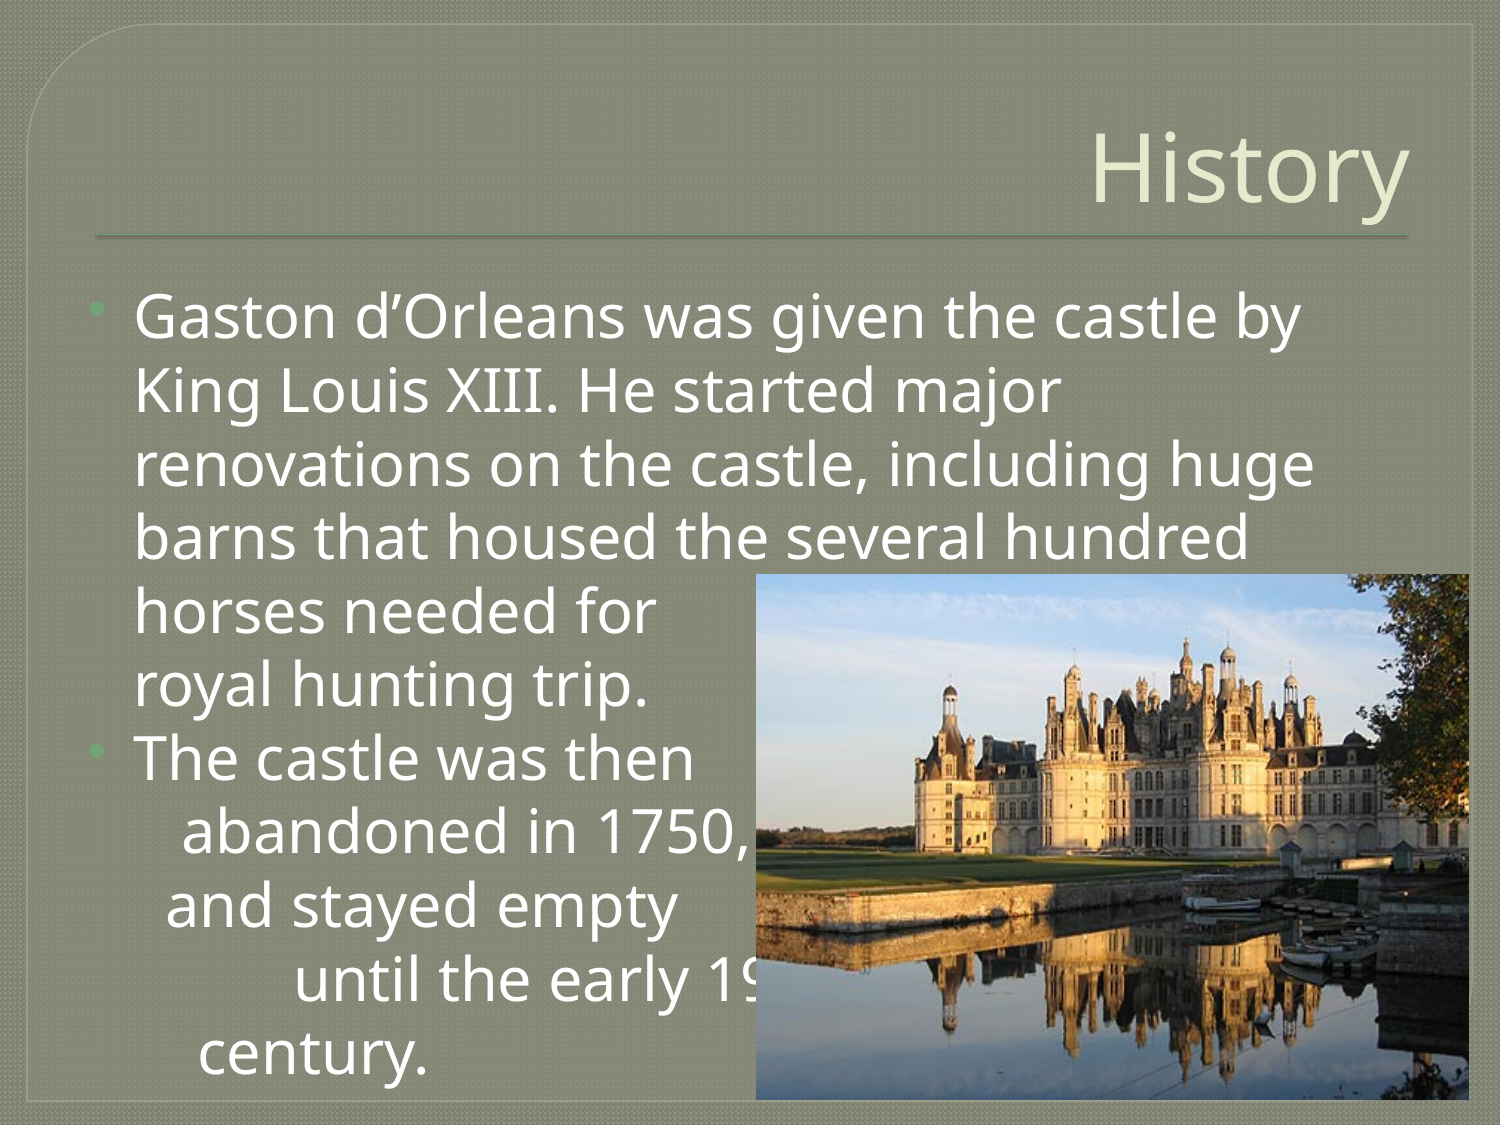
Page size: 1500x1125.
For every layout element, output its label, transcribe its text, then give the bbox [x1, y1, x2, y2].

picture [755, 574, 1469, 1101]
title History [75, 41, 1425, 230]
list Gaston d’Orleans was given the castle by King Louis XIII. He started major renovations on the castle, including huge barns that housed the several hundred horses needed for a royal hunting trip. The castle was then abandoned in 1750, and stayed empty until the early 19th century. [75, 270, 1425, 1100]
